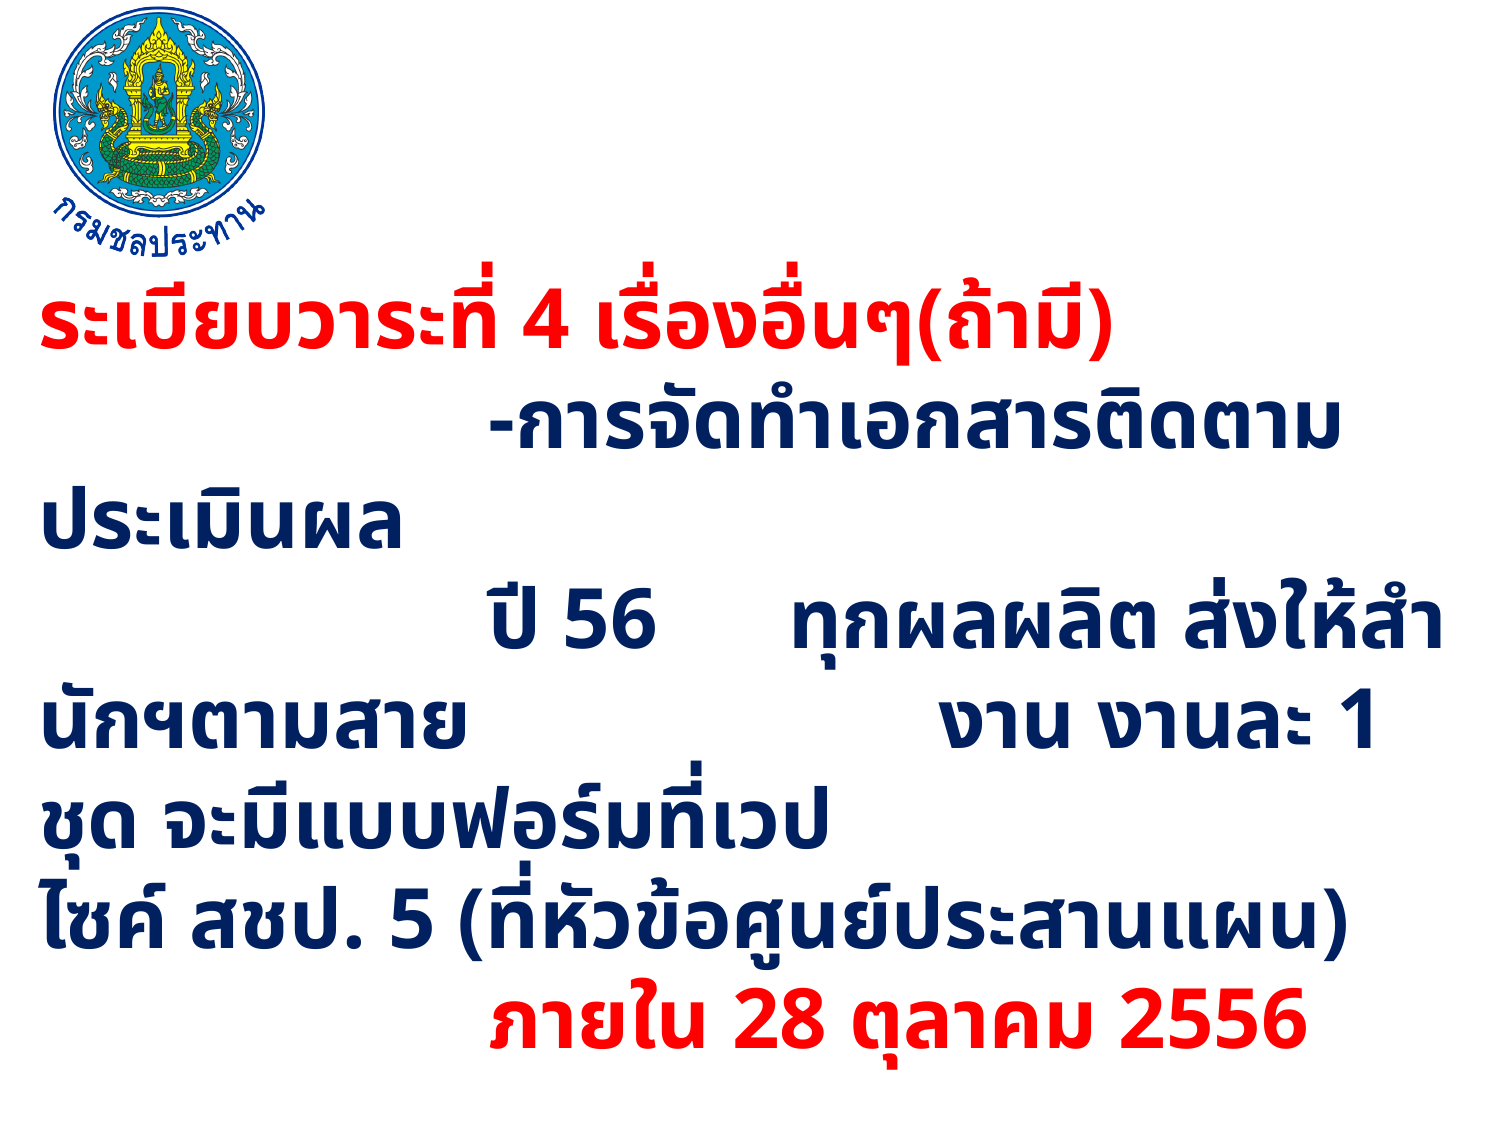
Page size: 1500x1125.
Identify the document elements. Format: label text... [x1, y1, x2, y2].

text_box ระเบียบวาระที่ 4 เรื่องอื่นๆ(ถ้ามี) -การจัดทำเอกสารติดตามประเมินผล ปี 56 ทุกผลผลิต ส่งให้สำนักฯตามสาย งาน งานละ 1 ชุด จะมีแบบฟอร์มที่เวป ไซค์ สชป. 5 (ที่หัวข้อศูนย์ประสานแผน) ภายใน 28 ตุลาคม 2556 [23, 257, 1465, 1067]
picture [46, 0, 270, 265]
